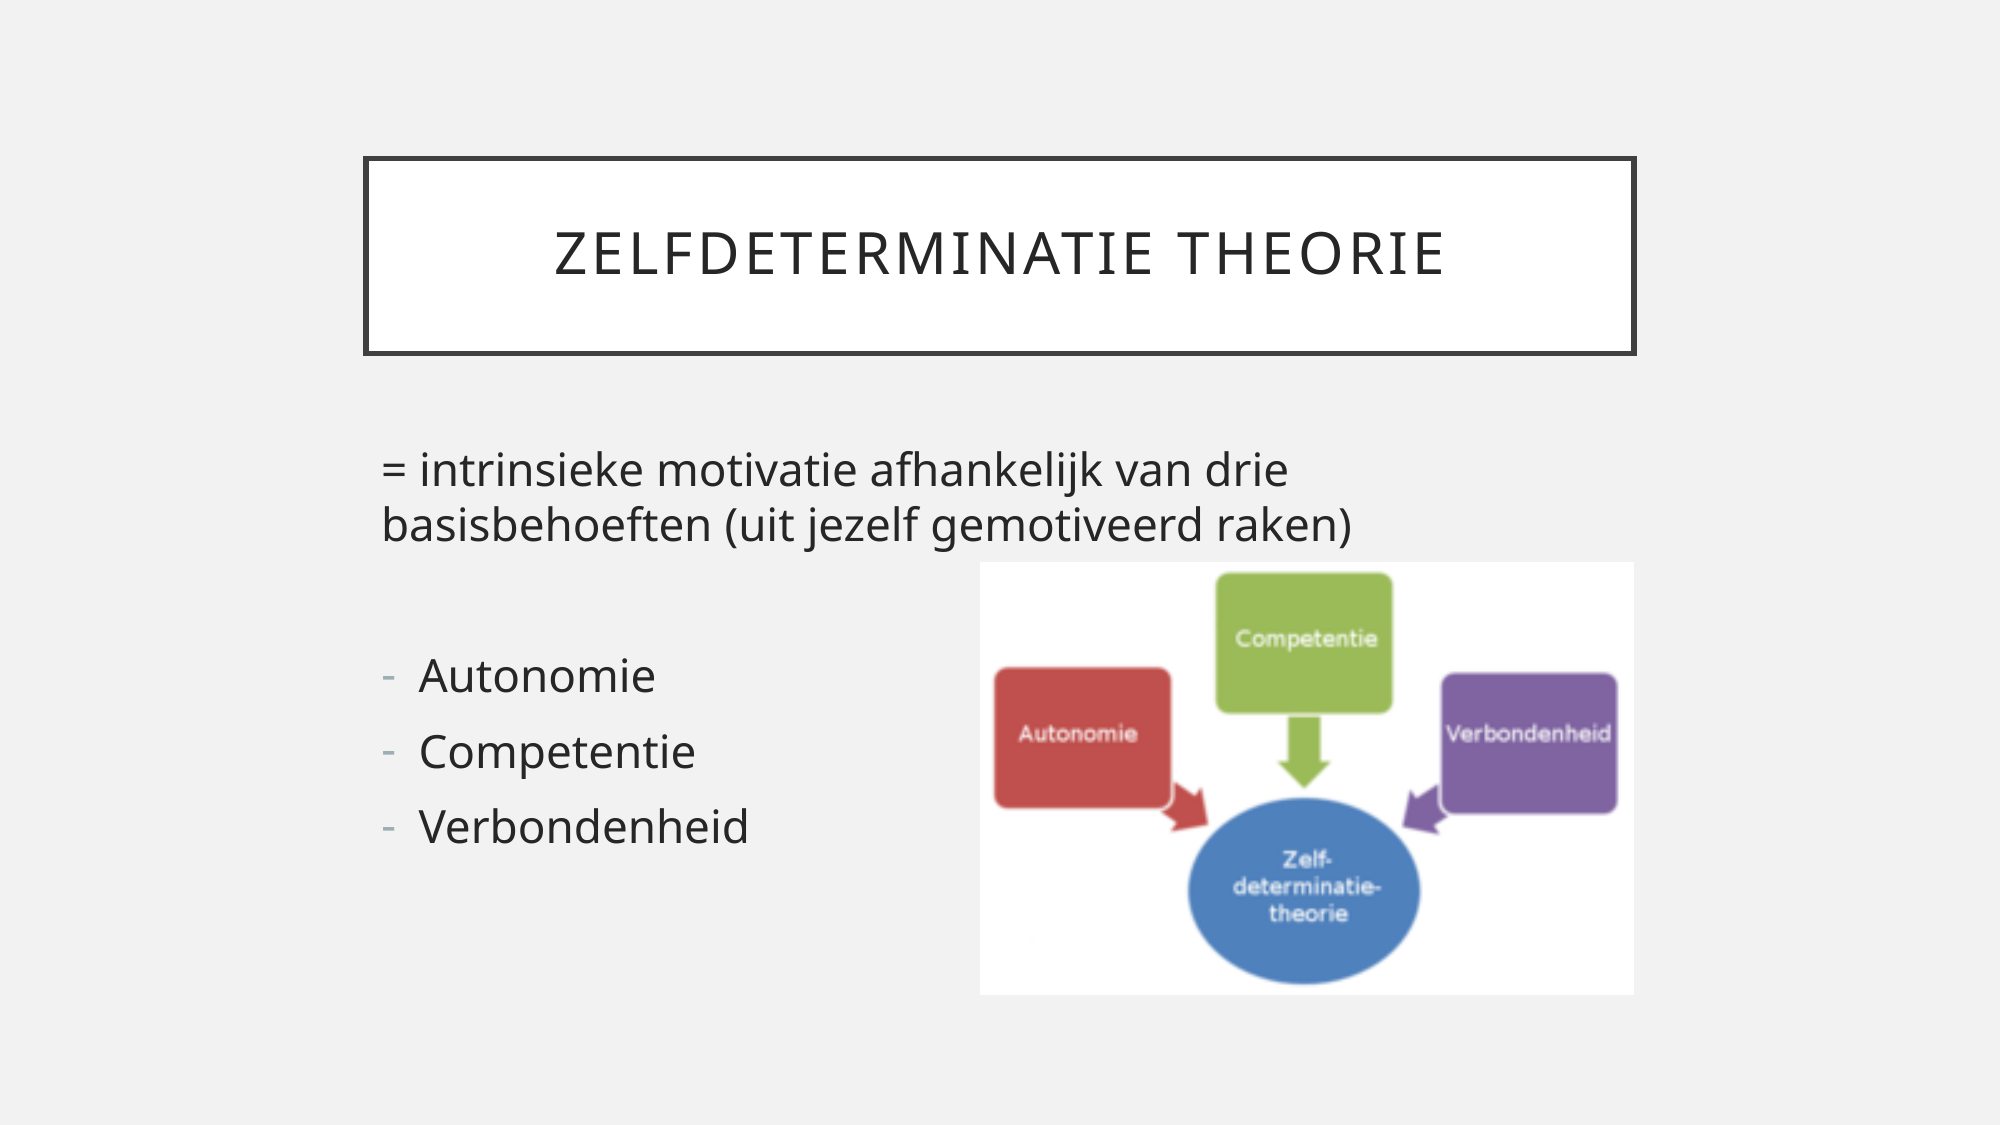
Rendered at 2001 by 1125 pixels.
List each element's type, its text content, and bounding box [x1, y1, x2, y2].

picture [980, 562, 1634, 995]
list = intrinsieke motivatie afhankelijk van drie basisbehoeften (uit jezelf gemotiveerd raken) Autonomie Competentie Verbondenheid [366, 432, 1634, 942]
title Zelfdeterminatie theorie [363, 156, 1637, 356]
